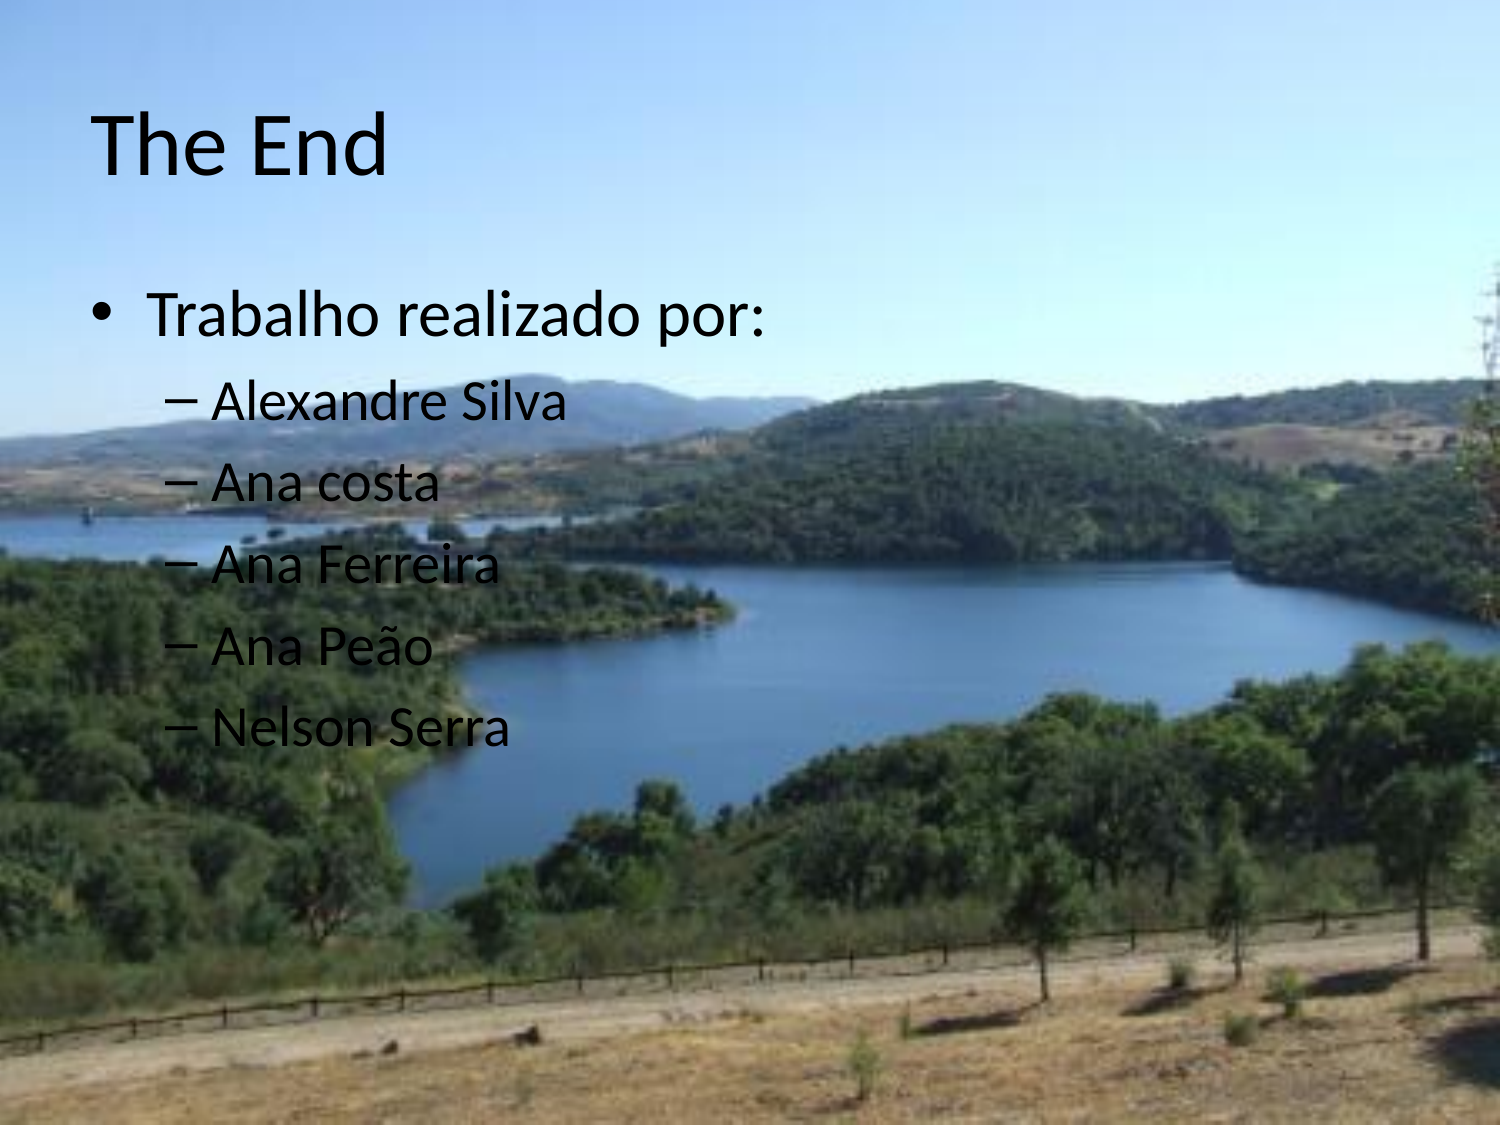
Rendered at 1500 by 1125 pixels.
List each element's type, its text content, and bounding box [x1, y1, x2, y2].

title The End [75, 45, 1425, 233]
picture [0, 0, 1500, 1125]
list Trabalho realizado por: Alexandre Silva Ana costa Ana Ferreira Ana Peão Nelson Serra [75, 262, 1425, 1005]
